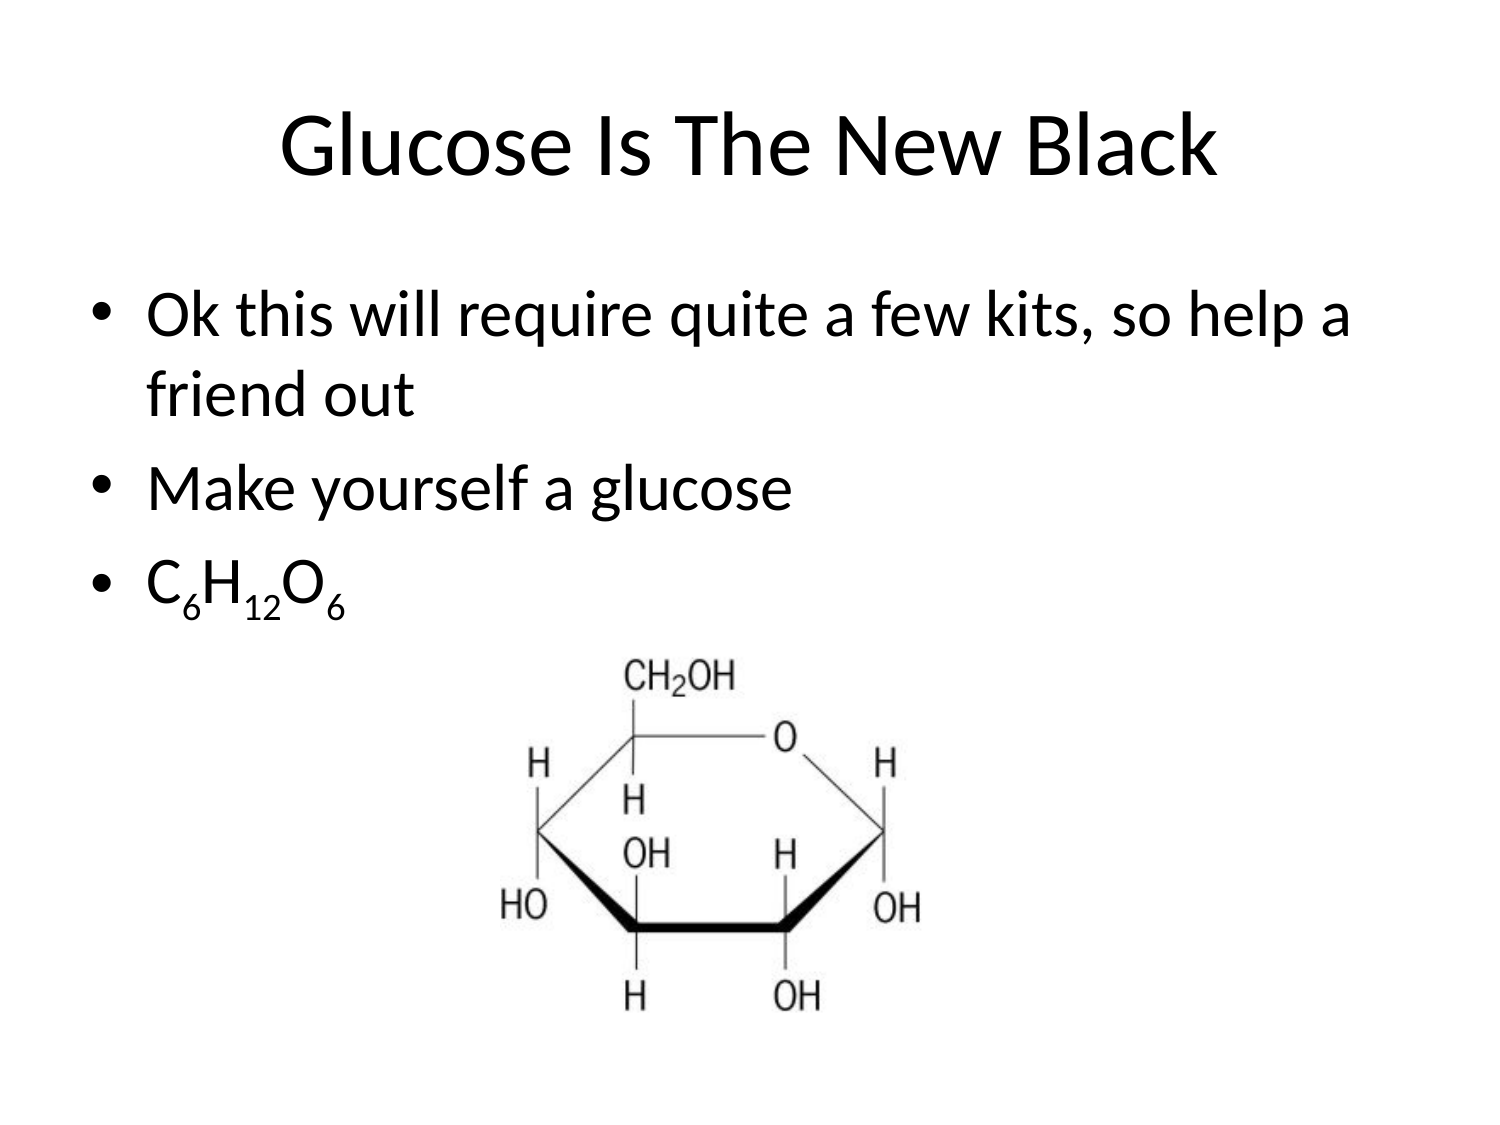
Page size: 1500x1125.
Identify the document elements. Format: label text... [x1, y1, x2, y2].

picture [499, 644, 926, 1018]
title Glucose Is The New Black [75, 45, 1425, 233]
list Ok this will require quite a few kits, so help a friend out Make yourself a glucose C6H12O6 [75, 262, 1425, 1005]
